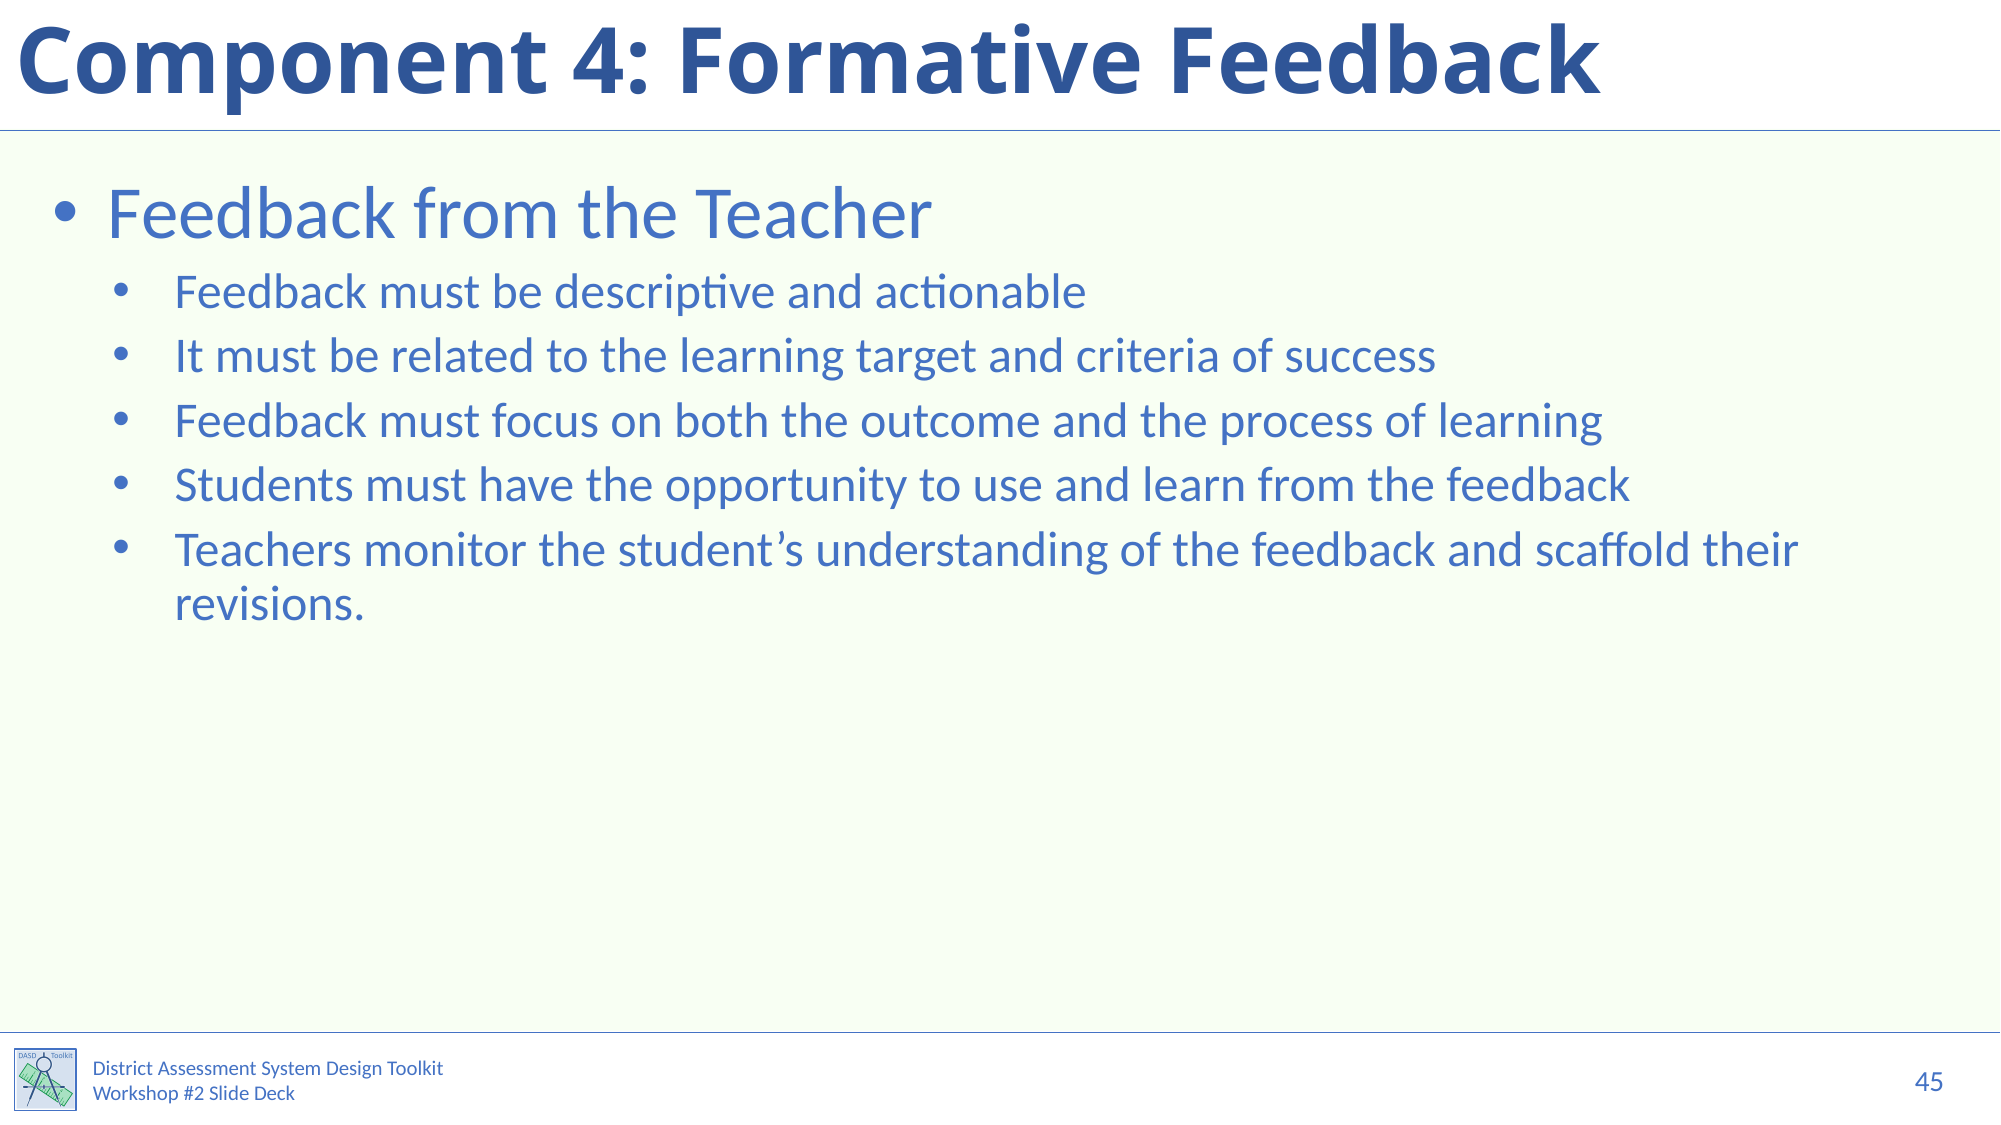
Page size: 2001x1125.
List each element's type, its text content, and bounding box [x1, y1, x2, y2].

list Feedback from the Teacher Feedback must be descriptive and actionable It must be related to the learning target and criteria of success Feedback must focus on both the outcome and the process of learning Students must have the opportunity to use and learn from the feedback Teachers monitor the student’s understanding of the feedback and scaffold their revisions. [37, 166, 1962, 1002]
picture [15, 1050, 75, 1110]
title Component 4: Formative Feedback [0, 0, 2000, 129]
